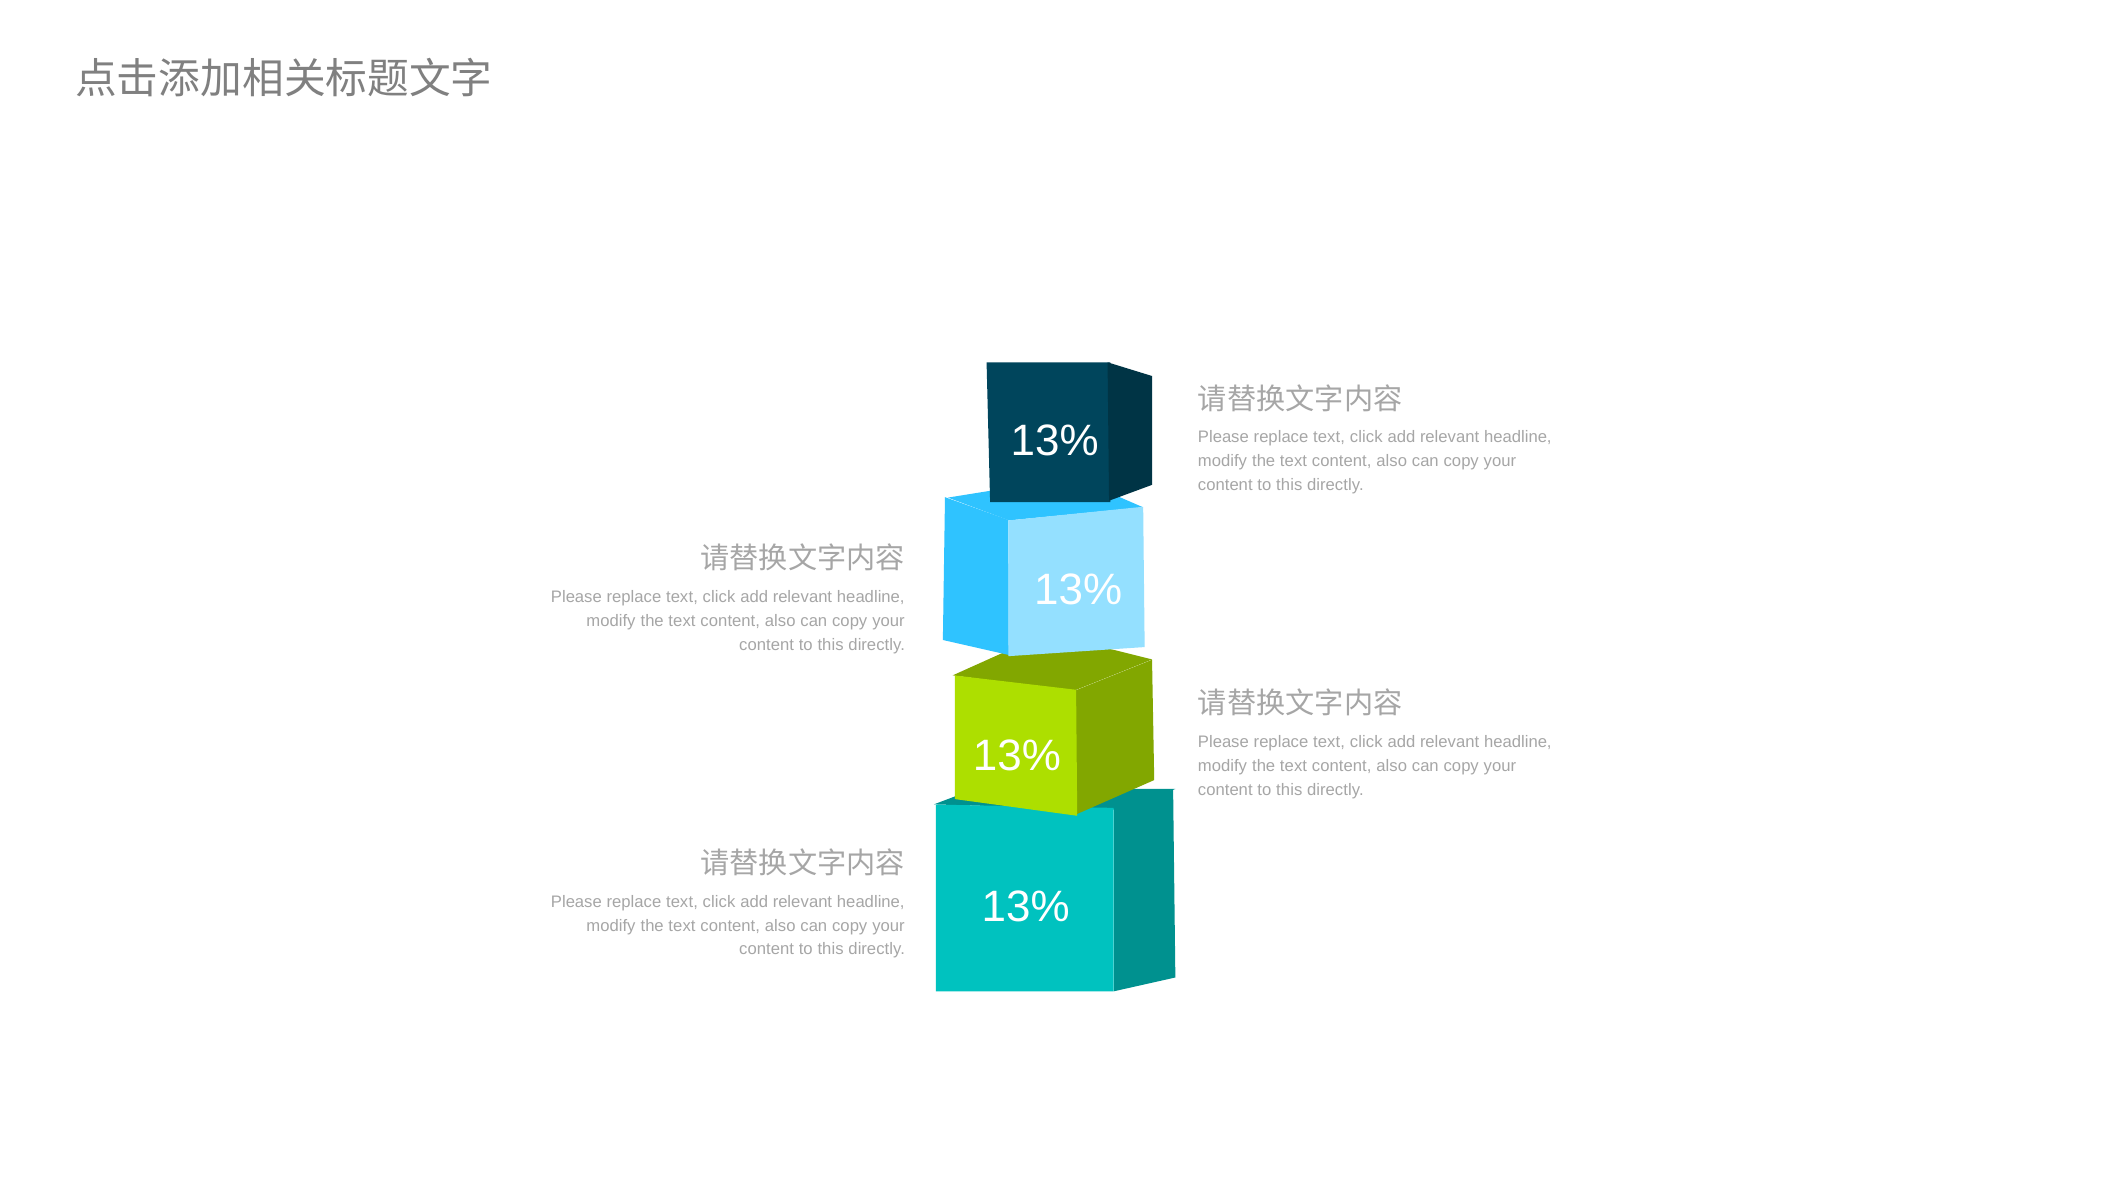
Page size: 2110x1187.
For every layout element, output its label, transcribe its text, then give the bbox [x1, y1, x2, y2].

text_box Please replace text, click add relevant headline, modify the text content, also can copy your content to this directly. [543, 581, 906, 654]
text_box 点击添加相关标题文字 [59, 44, 563, 107]
text_box Please replace text, click add relevant headline, modify the text content, also can copy your content to this directly. [1197, 422, 1561, 494]
text_box 请替换文字内容 [684, 532, 906, 575]
text_box Please replace text, click add relevant headline, modify the text content, also can copy your content to this directly. [1197, 726, 1561, 799]
text_box 请替换文字内容 [1197, 677, 1419, 720]
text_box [933, 362, 1176, 992]
text_box 请替换文字内容 [684, 837, 906, 880]
text_box Please replace text, click add relevant headline, modify the text content, also can copy your content to this directly. [543, 886, 906, 959]
text_box 请替换文字内容 [1197, 372, 1419, 415]
